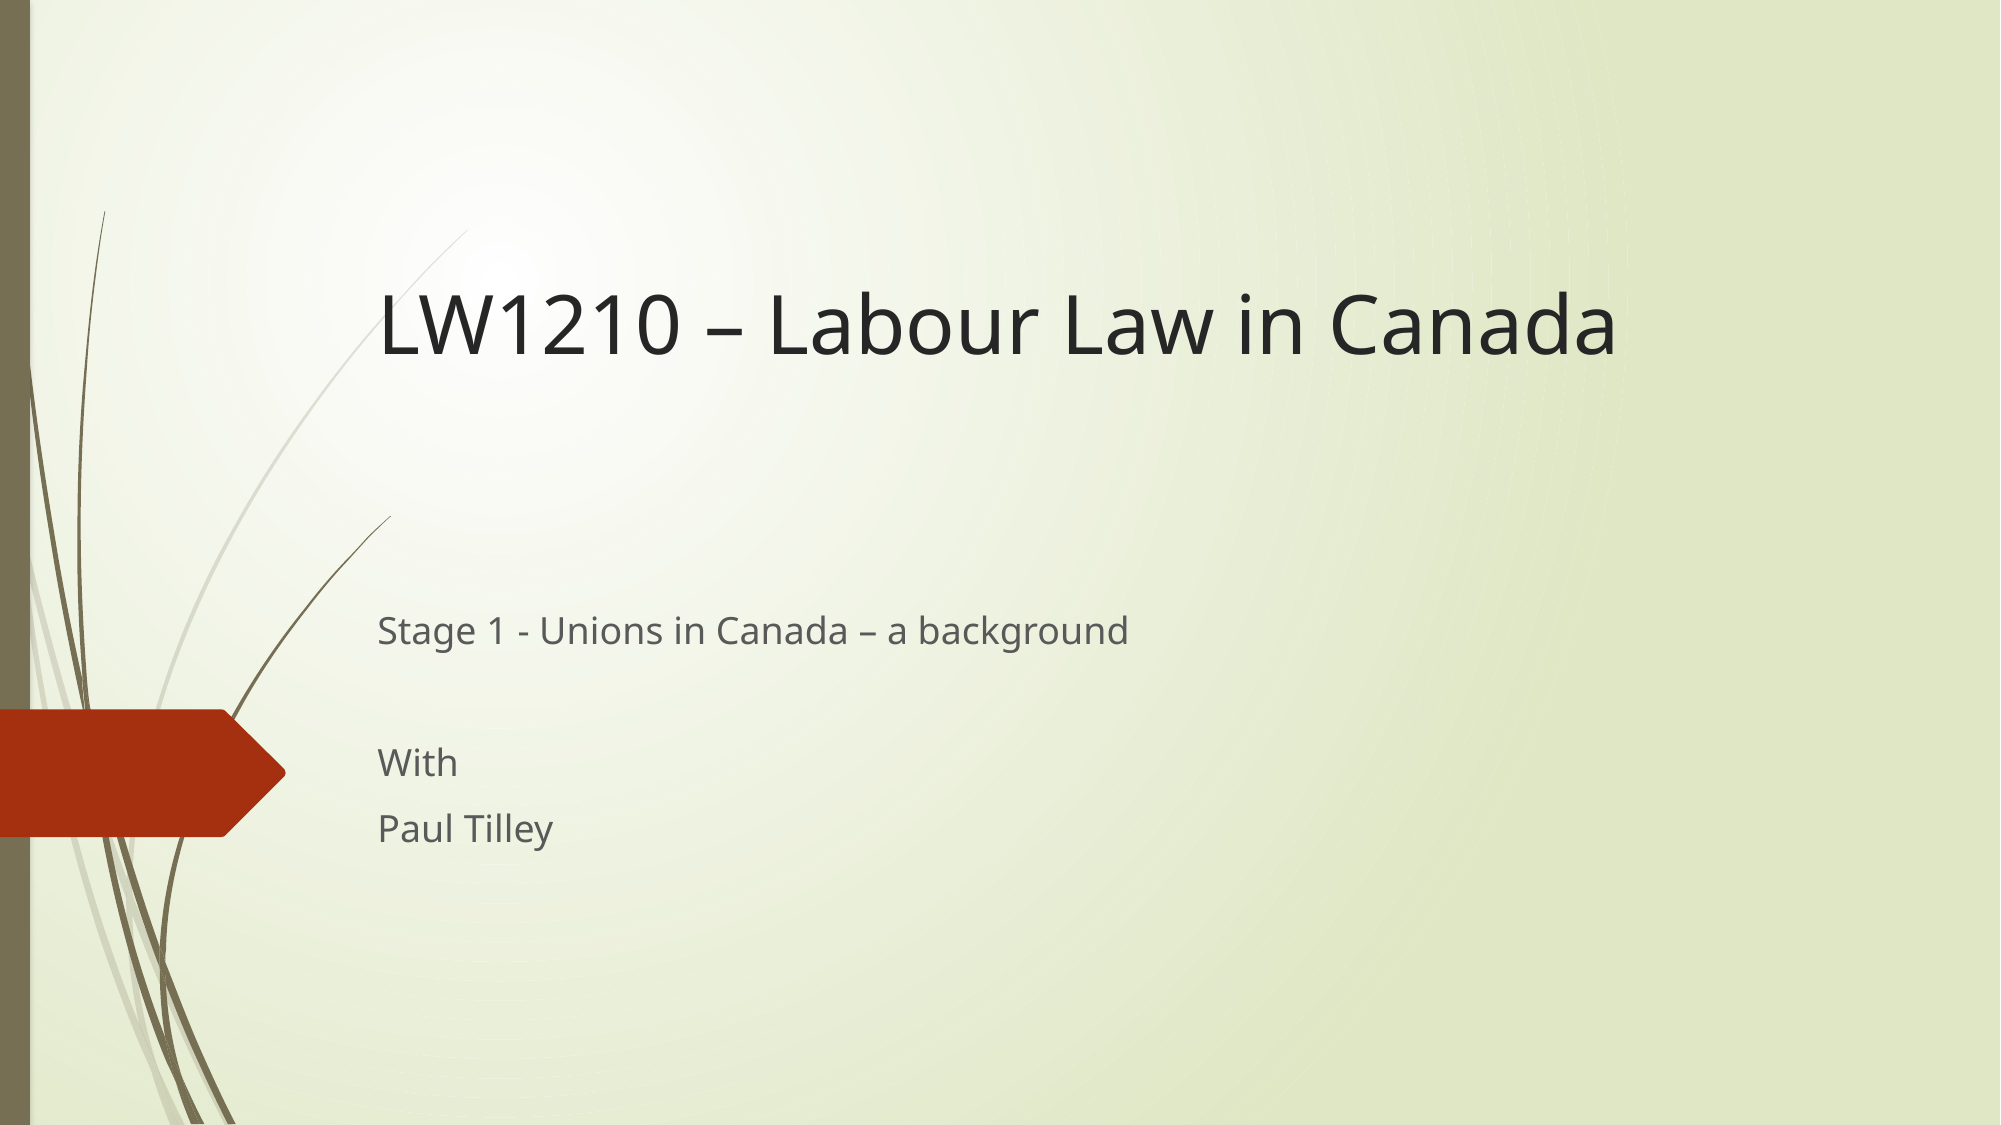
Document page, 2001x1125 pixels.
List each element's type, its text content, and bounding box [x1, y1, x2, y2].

subtitle Stage 1 - Unions in Canada – a background With Paul Tilley [362, 599, 1413, 887]
title LW1210 – Labour Law in Canada [362, 137, 1638, 379]
